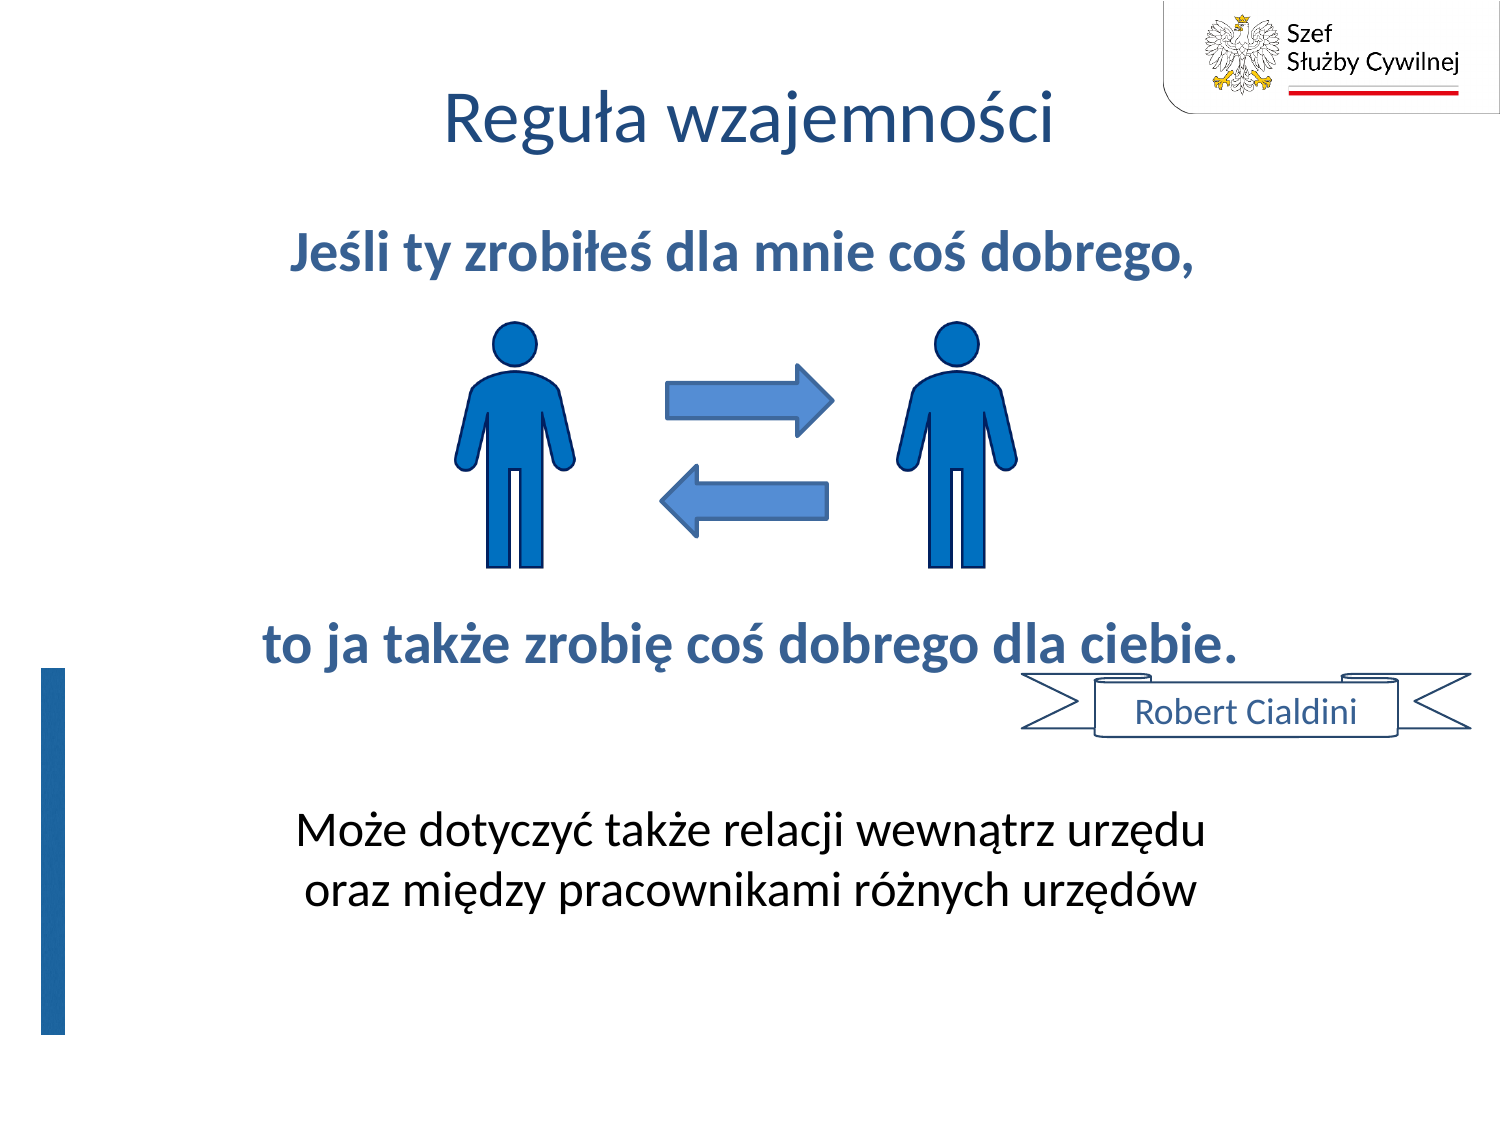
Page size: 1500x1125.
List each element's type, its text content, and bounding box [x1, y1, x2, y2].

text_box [384, 314, 1087, 575]
text_box to ja także zrobię coś dobrego dla ciebie. [101, 597, 1401, 690]
picture [41, 668, 65, 1035]
title Reguła wzajemności [100, 60, 1400, 185]
text_box Robert Cialdini [1019, 671, 1473, 740]
list Jeśli ty zrobiłeś dla mnie coś dobrego, [100, 205, 1400, 294]
text_box Może dotyczyć także relacji wewnątrz urzędu oraz między pracownikami różnych urzędów [106, 789, 1407, 924]
picture [1163, 0, 1500, 114]
